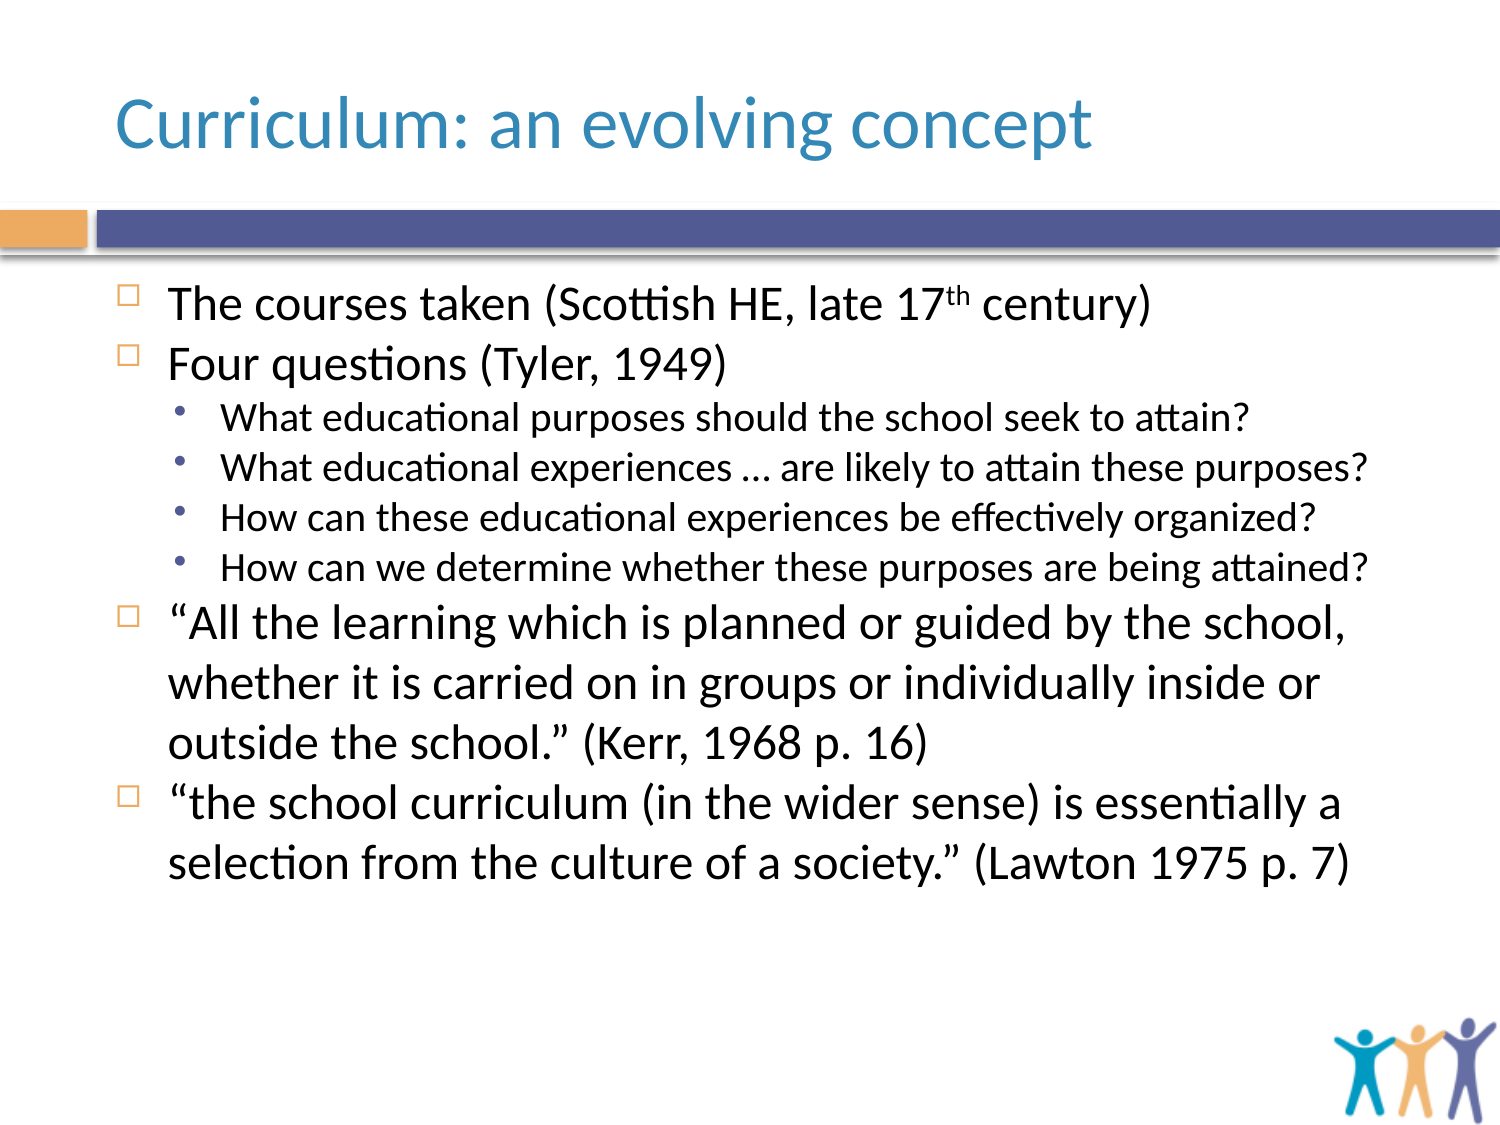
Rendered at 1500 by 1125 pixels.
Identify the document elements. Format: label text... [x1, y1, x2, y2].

list The courses taken (Scottish HE, late 17th century) Four questions (Tyler, 1949) What educational purposes should the school seek to attain? What educational experiences … are likely to attain these purposes? How can these educational experiences be effectively organized? How can we determine whether these purposes are being attained? “All the learning which is planned or guided by the school, whether it is carried on in groups or individually inside or outside the school.” (Kerr, 1968 p. 16) “the school curriculum (in the wider sense) is essentially a selection from the culture of a society.” (Lawton 1975 p. 7) [100, 262, 1438, 1000]
title Curriculum: an evolving concept [100, 37, 1438, 200]
